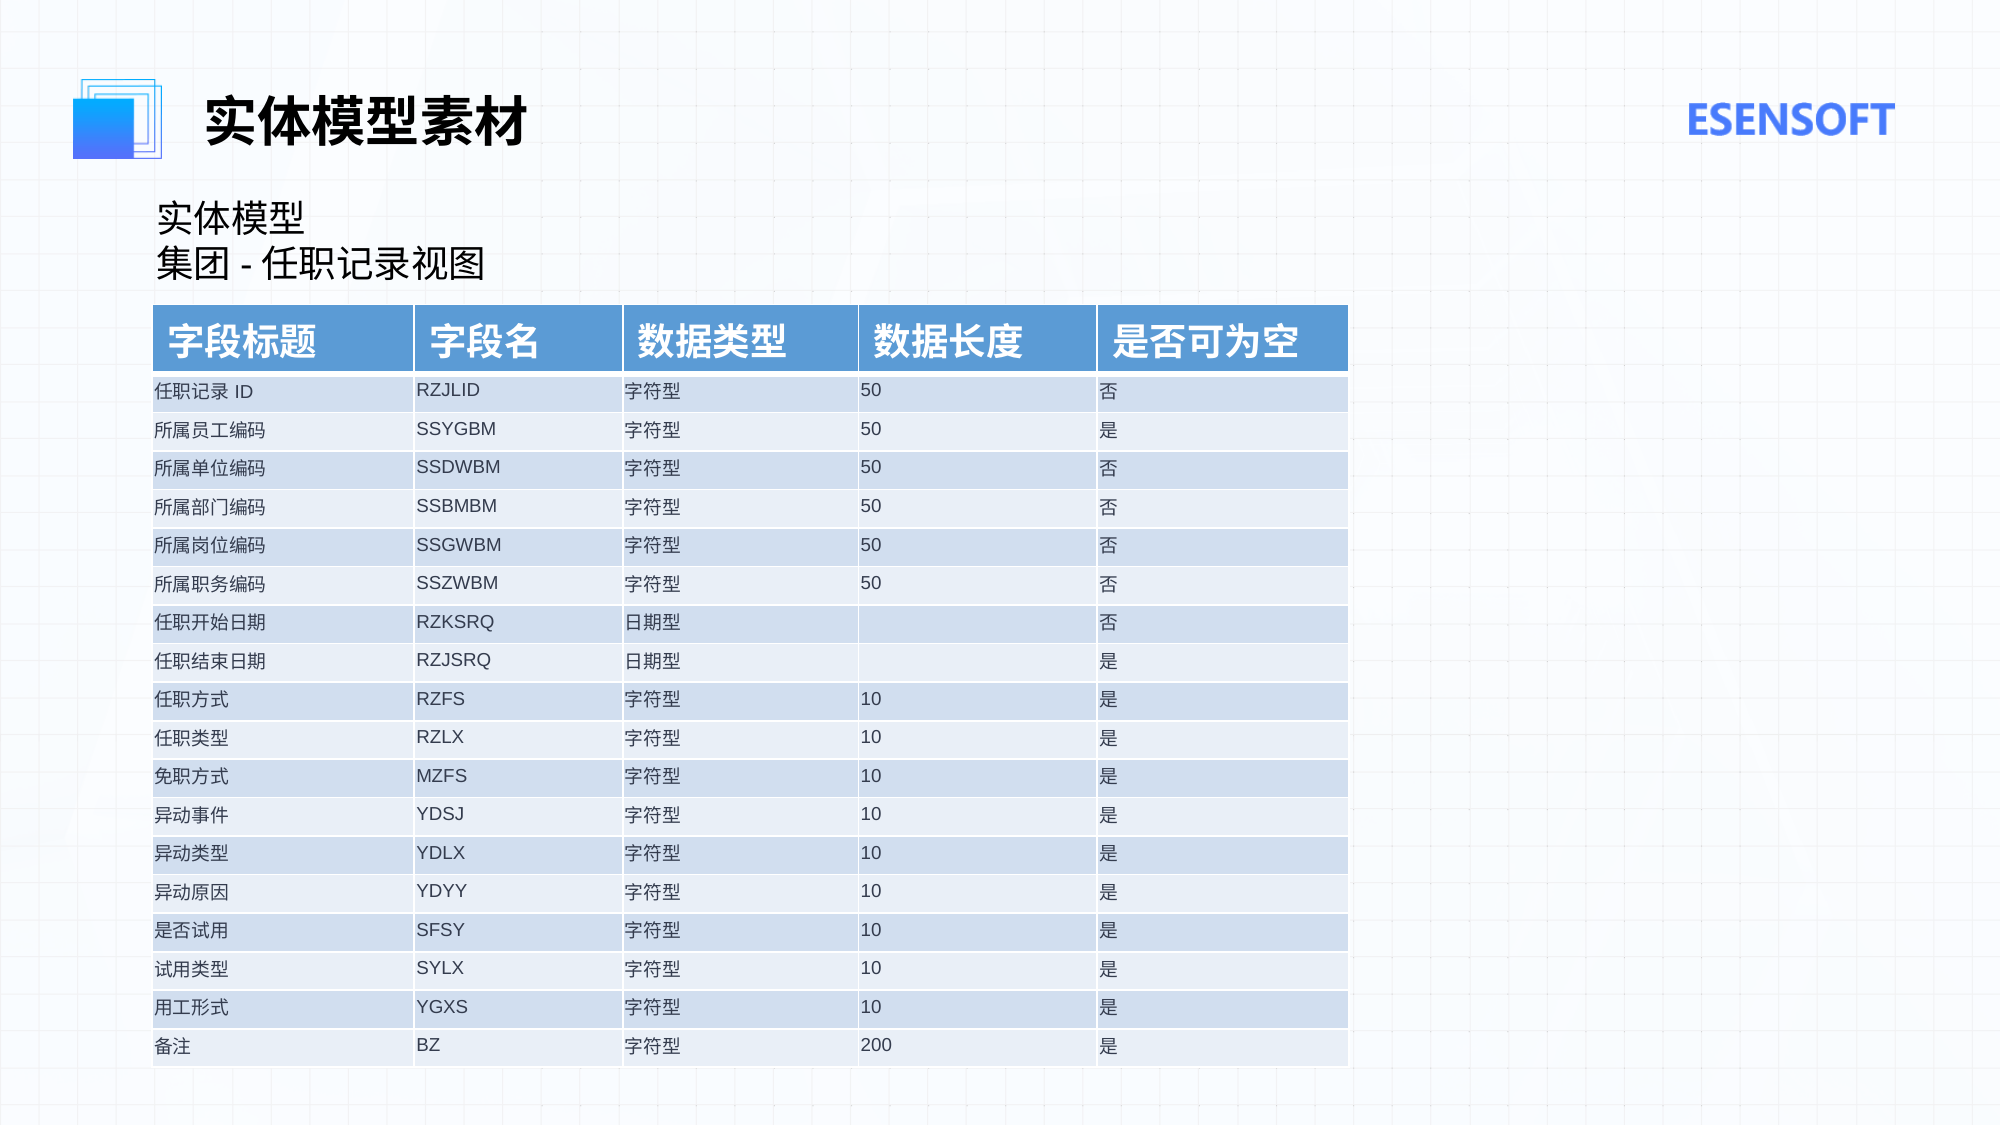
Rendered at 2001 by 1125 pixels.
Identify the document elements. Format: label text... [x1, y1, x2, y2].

table_cell 字符型 [624, 377, 858, 412]
table_cell 10 [859, 837, 1096, 874]
table_cell RZJSRQ [415, 644, 622, 681]
table_cell SFSY [415, 914, 622, 951]
table_cell 所属单位编码 [153, 452, 413, 489]
table_cell RZJLID [415, 377, 622, 412]
table_cell 是 [1098, 875, 1348, 912]
table_cell 否 [1098, 567, 1348, 604]
table_cell 字符型 [624, 837, 858, 874]
table_cell 字符型 [624, 529, 858, 566]
table_cell SSGWBM [415, 529, 622, 566]
table_cell SSBMBM [415, 490, 622, 527]
table_cell 字符型 [624, 875, 858, 912]
table_header 字段标题 [153, 352, 413, 371]
table_cell 是 [1098, 914, 1348, 951]
table_cell 50 [859, 377, 1096, 412]
table_header 字段名 [415, 352, 622, 371]
table_cell SSDWBM [415, 452, 622, 489]
table_cell 否 [1098, 490, 1348, 527]
table_cell 是否试用 [153, 914, 413, 951]
table_cell 50 [859, 452, 1096, 489]
table_cell 是 [1098, 1030, 1348, 1066]
table_cell SSYGBM [415, 413, 622, 450]
table_cell 50 [859, 490, 1096, 527]
table_cell 字符型 [624, 953, 858, 989]
table_header 数据类型 [624, 305, 858, 371]
table_cell 10 [859, 683, 1096, 720]
table_cell 字符型 [624, 798, 858, 835]
table_cell MZFS [415, 760, 622, 797]
table_cell 异动事件 [153, 798, 413, 835]
text_box 实体模型 集团-任职记录视图 [141, 187, 854, 352]
table_cell 字符型 [624, 991, 858, 1028]
table_cell 备注 [153, 1030, 413, 1066]
table_cell [859, 606, 1096, 643]
table_cell 是 [1098, 413, 1348, 450]
table_cell 字符型 [624, 683, 858, 720]
table_cell SSZWBM [415, 567, 622, 604]
table_cell 50 [859, 567, 1096, 604]
table_cell 用工形式 [153, 991, 413, 1028]
table_cell RZFS [415, 683, 622, 720]
table_cell 字符型 [624, 914, 858, 951]
table_cell 是 [1098, 991, 1348, 1028]
table_cell 否 [1098, 529, 1348, 566]
table_cell 否 [1098, 377, 1348, 412]
table_cell SYLX [415, 953, 622, 989]
table_cell 10 [859, 760, 1096, 797]
table_cell 所属岗位编码 [153, 529, 413, 566]
table_cell 是 [1098, 760, 1348, 797]
text_box 实体模型素材 [188, 79, 1511, 160]
table_cell 否 [1098, 606, 1348, 643]
table_cell RZKSRQ [415, 606, 622, 643]
table_cell 50 [859, 413, 1096, 450]
table_cell 任职类型 [153, 722, 413, 758]
table_cell 所属部门编码 [153, 490, 413, 527]
table_cell 所属员工编码 [153, 413, 413, 450]
table_cell 日期型 [624, 644, 858, 681]
table_cell YDLX [415, 837, 622, 874]
table_cell [859, 644, 1096, 681]
table_cell 字符型 [624, 722, 858, 758]
table_cell YDYY [415, 875, 622, 912]
table_cell 50 [859, 529, 1096, 566]
table_cell 字符型 [624, 760, 858, 797]
table_cell 10 [859, 722, 1096, 758]
picture [0, 0, 2000, 1125]
table_cell 日期型 [624, 606, 858, 643]
table_cell 任职记录ID [153, 377, 413, 412]
table_cell RZLX [415, 722, 622, 758]
table_cell 10 [859, 953, 1096, 989]
table_cell 是 [1098, 953, 1348, 989]
table_header 数据长度 [859, 305, 1096, 371]
table_cell 字符型 [624, 1030, 858, 1066]
table_cell 是 [1098, 722, 1348, 758]
table_cell 10 [859, 991, 1096, 1028]
table_cell 所属职务编码 [153, 567, 413, 604]
table_cell YDSJ [415, 798, 622, 835]
table_cell 是 [1098, 798, 1348, 835]
table_cell 是 [1098, 837, 1348, 874]
table_cell 字符型 [624, 452, 858, 489]
table_cell 异动原因 [153, 875, 413, 912]
table_cell 10 [859, 914, 1096, 951]
table_cell 试用类型 [153, 953, 413, 989]
table_cell 异动类型 [153, 837, 413, 874]
table_cell 免职方式 [153, 760, 413, 797]
table_header 是否可为空 [1098, 305, 1348, 371]
table_cell BZ [415, 1030, 622, 1066]
table_cell YGXS [415, 991, 622, 1028]
table_cell 是 [1098, 644, 1348, 681]
table_cell 字符型 [624, 567, 858, 604]
table_cell 字符型 [624, 490, 858, 527]
table_cell 字符型 [624, 413, 858, 450]
table_cell 任职结束日期 [153, 644, 413, 681]
table_cell 200 [859, 1030, 1096, 1066]
table_cell 10 [859, 798, 1096, 835]
table_cell 否 [1098, 452, 1348, 489]
table_cell 任职方式 [153, 683, 413, 720]
table_cell 是 [1098, 683, 1348, 720]
table_cell 任职开始日期 [153, 606, 413, 643]
table_cell 10 [859, 875, 1096, 912]
